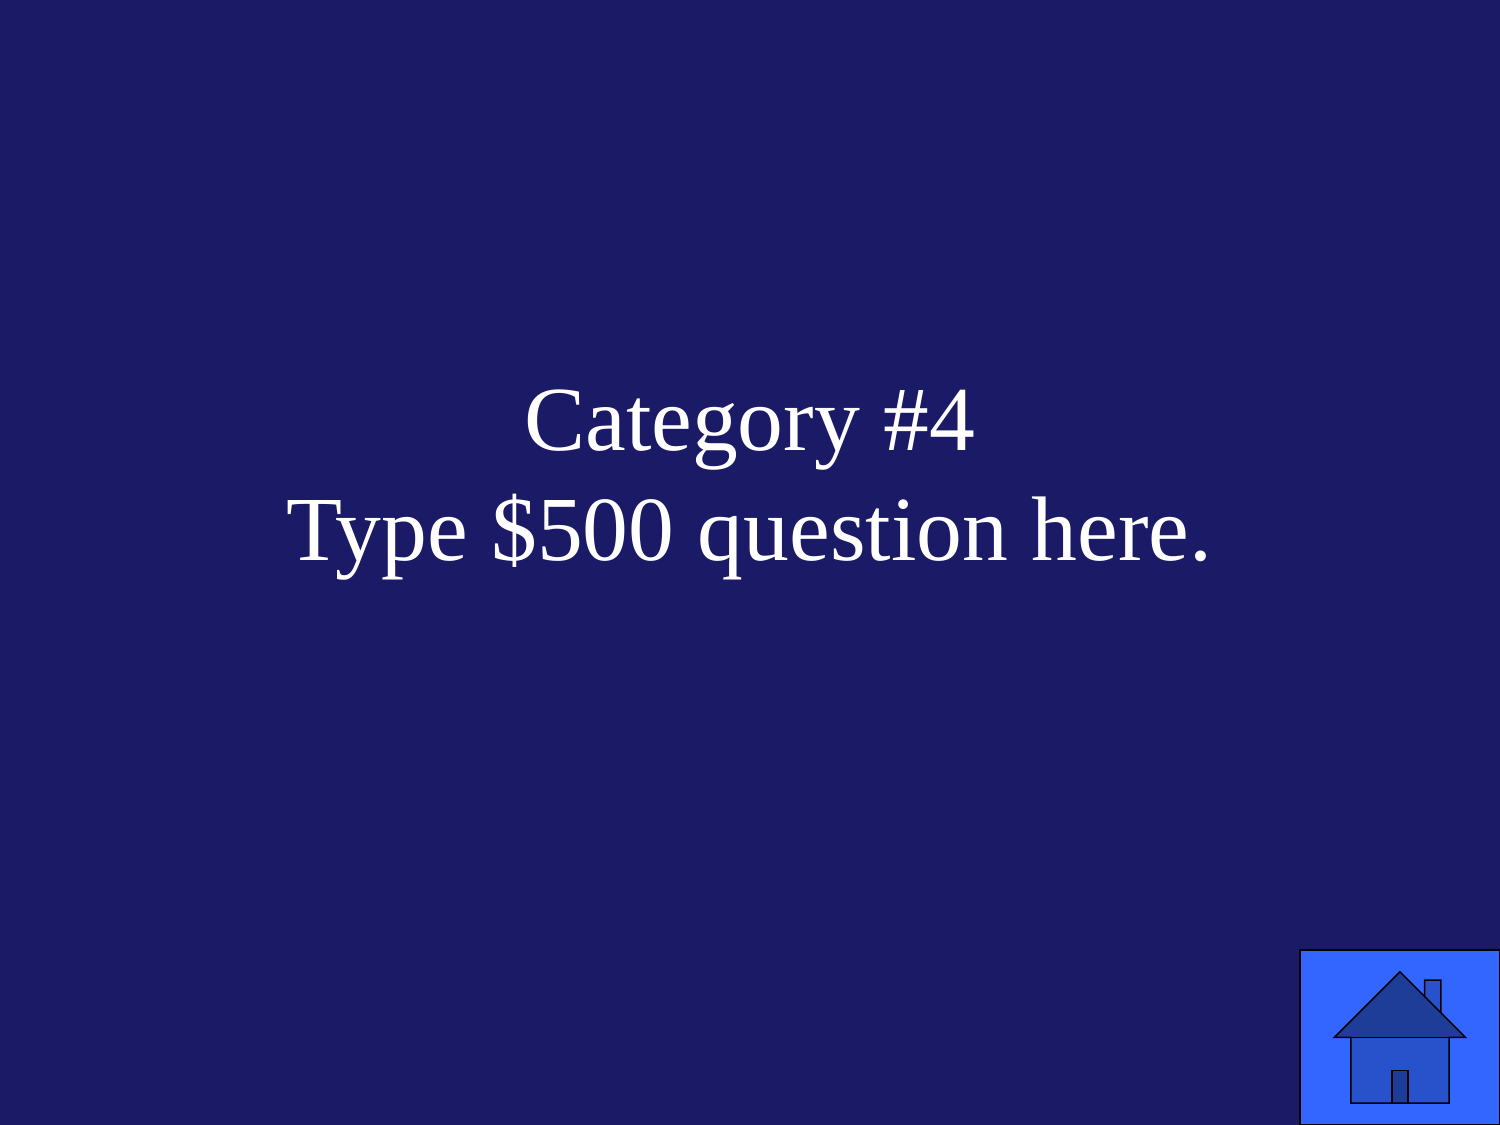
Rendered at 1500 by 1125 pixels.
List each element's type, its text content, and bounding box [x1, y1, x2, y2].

text_box [1299, 950, 1500, 1125]
title Category #4 Type $500 question here. [112, 374, 1388, 563]
